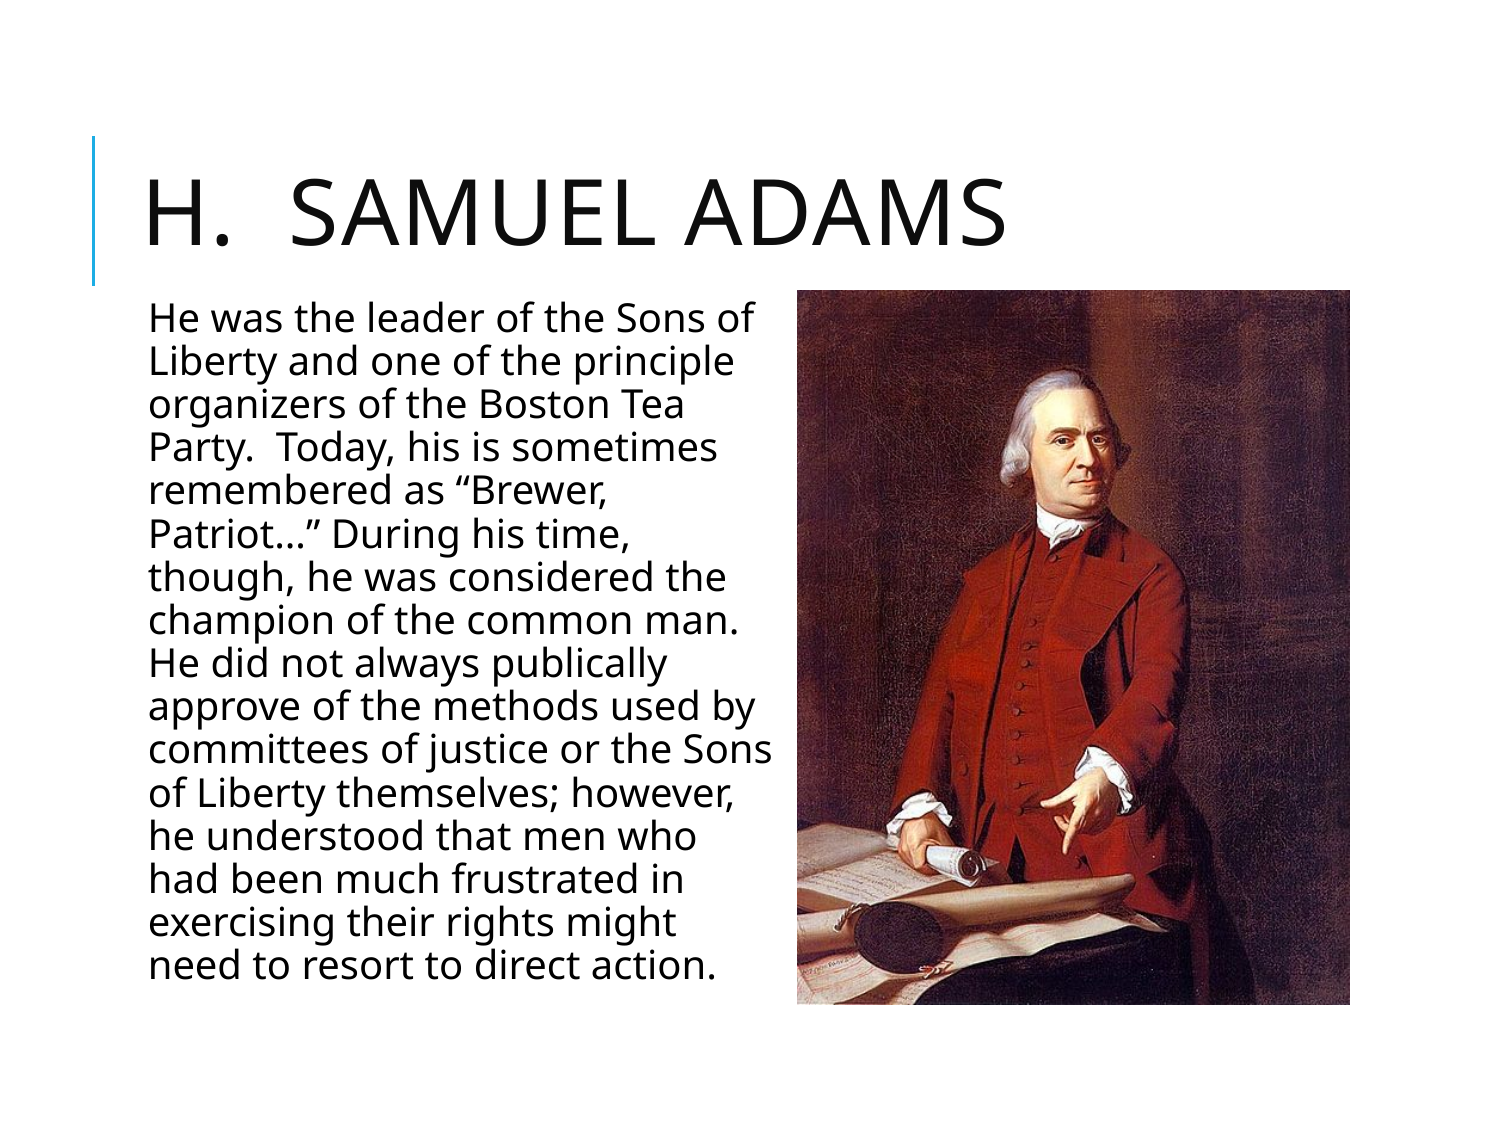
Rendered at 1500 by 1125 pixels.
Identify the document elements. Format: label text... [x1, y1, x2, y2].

title H. Samuel Adams [126, 96, 1322, 342]
list He was the leader of the Sons of Liberty and one of the principle organizers of the Boston Tea Party. Today, his is sometimes remembered as “Brewer, Patriot…” During his time, though, he was considered the champion of the common man. He did not always publically approve of the methods used by committees of justice or the Sons of Liberty themselves; however, he understood that men who had been much frustrated in exercising their rights might need to resort to direct action. [126, 290, 788, 1035]
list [797, 289, 1351, 1005]
